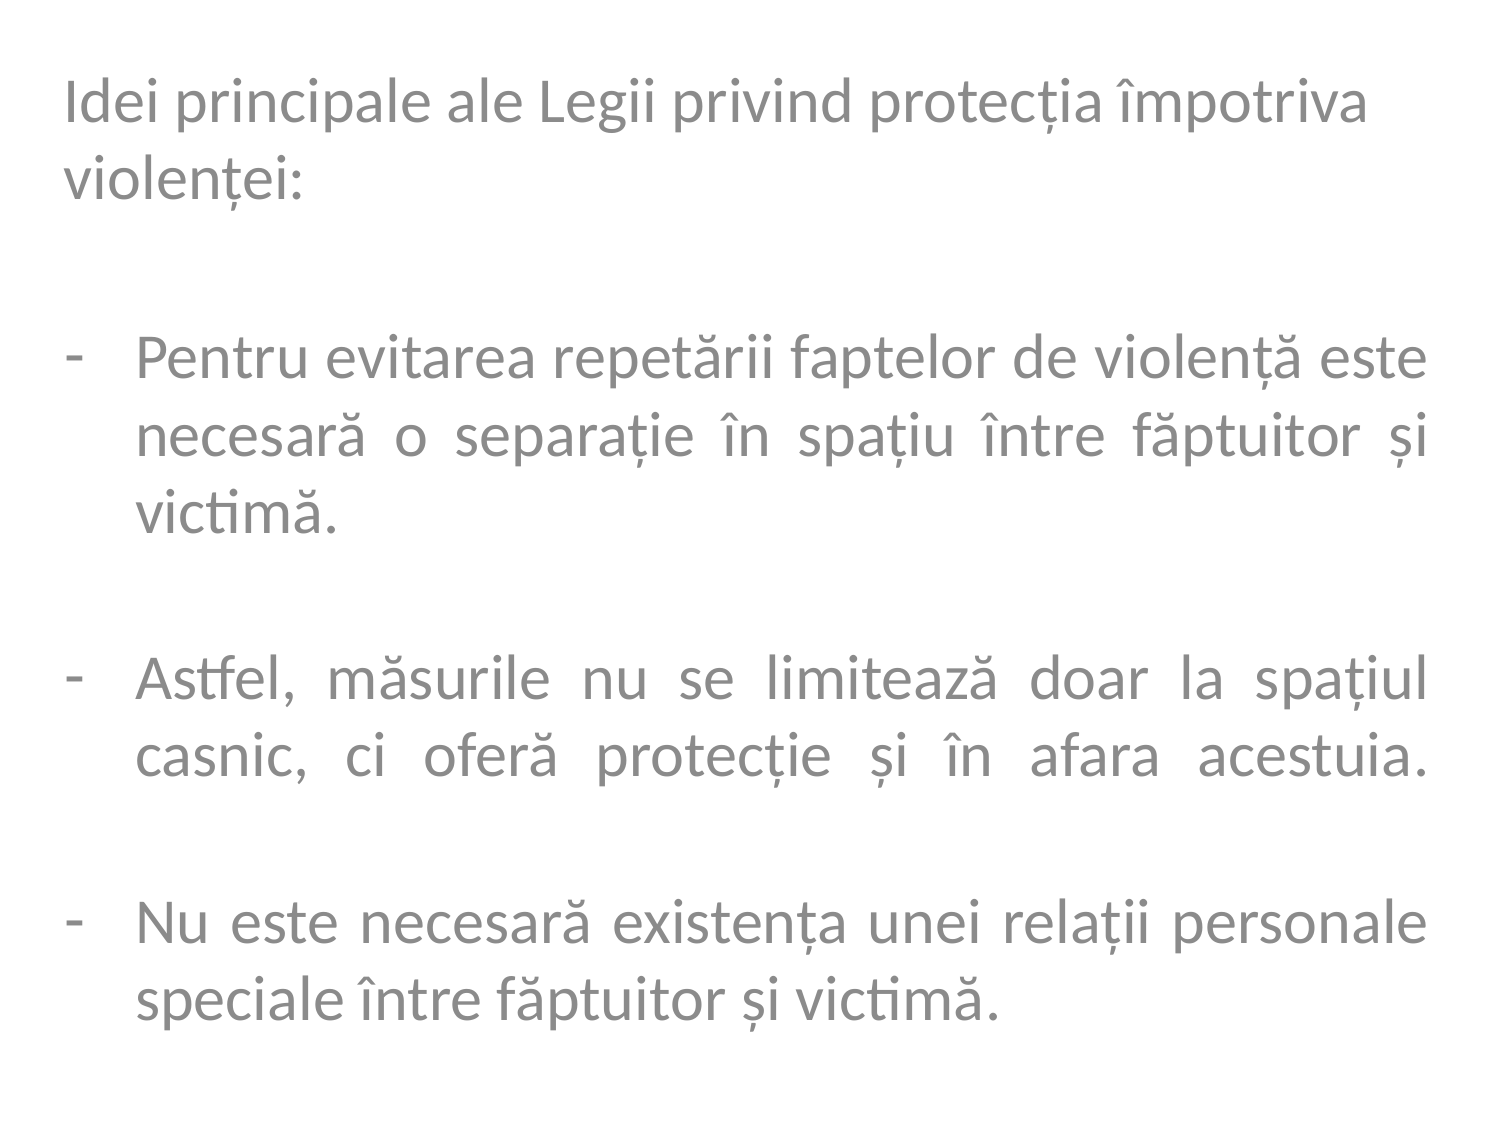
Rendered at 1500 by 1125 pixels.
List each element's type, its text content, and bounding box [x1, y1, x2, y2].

subtitle Idei principale ale Legii privind protecția împotriva violenței: Pentru evitarea repetării faptelor de violență este necesară o separație în spațiu între făptuitor și victimă. Astfel, măsurile nu se limitează doar la spațiul casnic, ci oferă protecție și în afara acestuia. Nu este necesară existența unei relații personale speciale între făptuitor și victimă. [48, 50, 1446, 1063]
